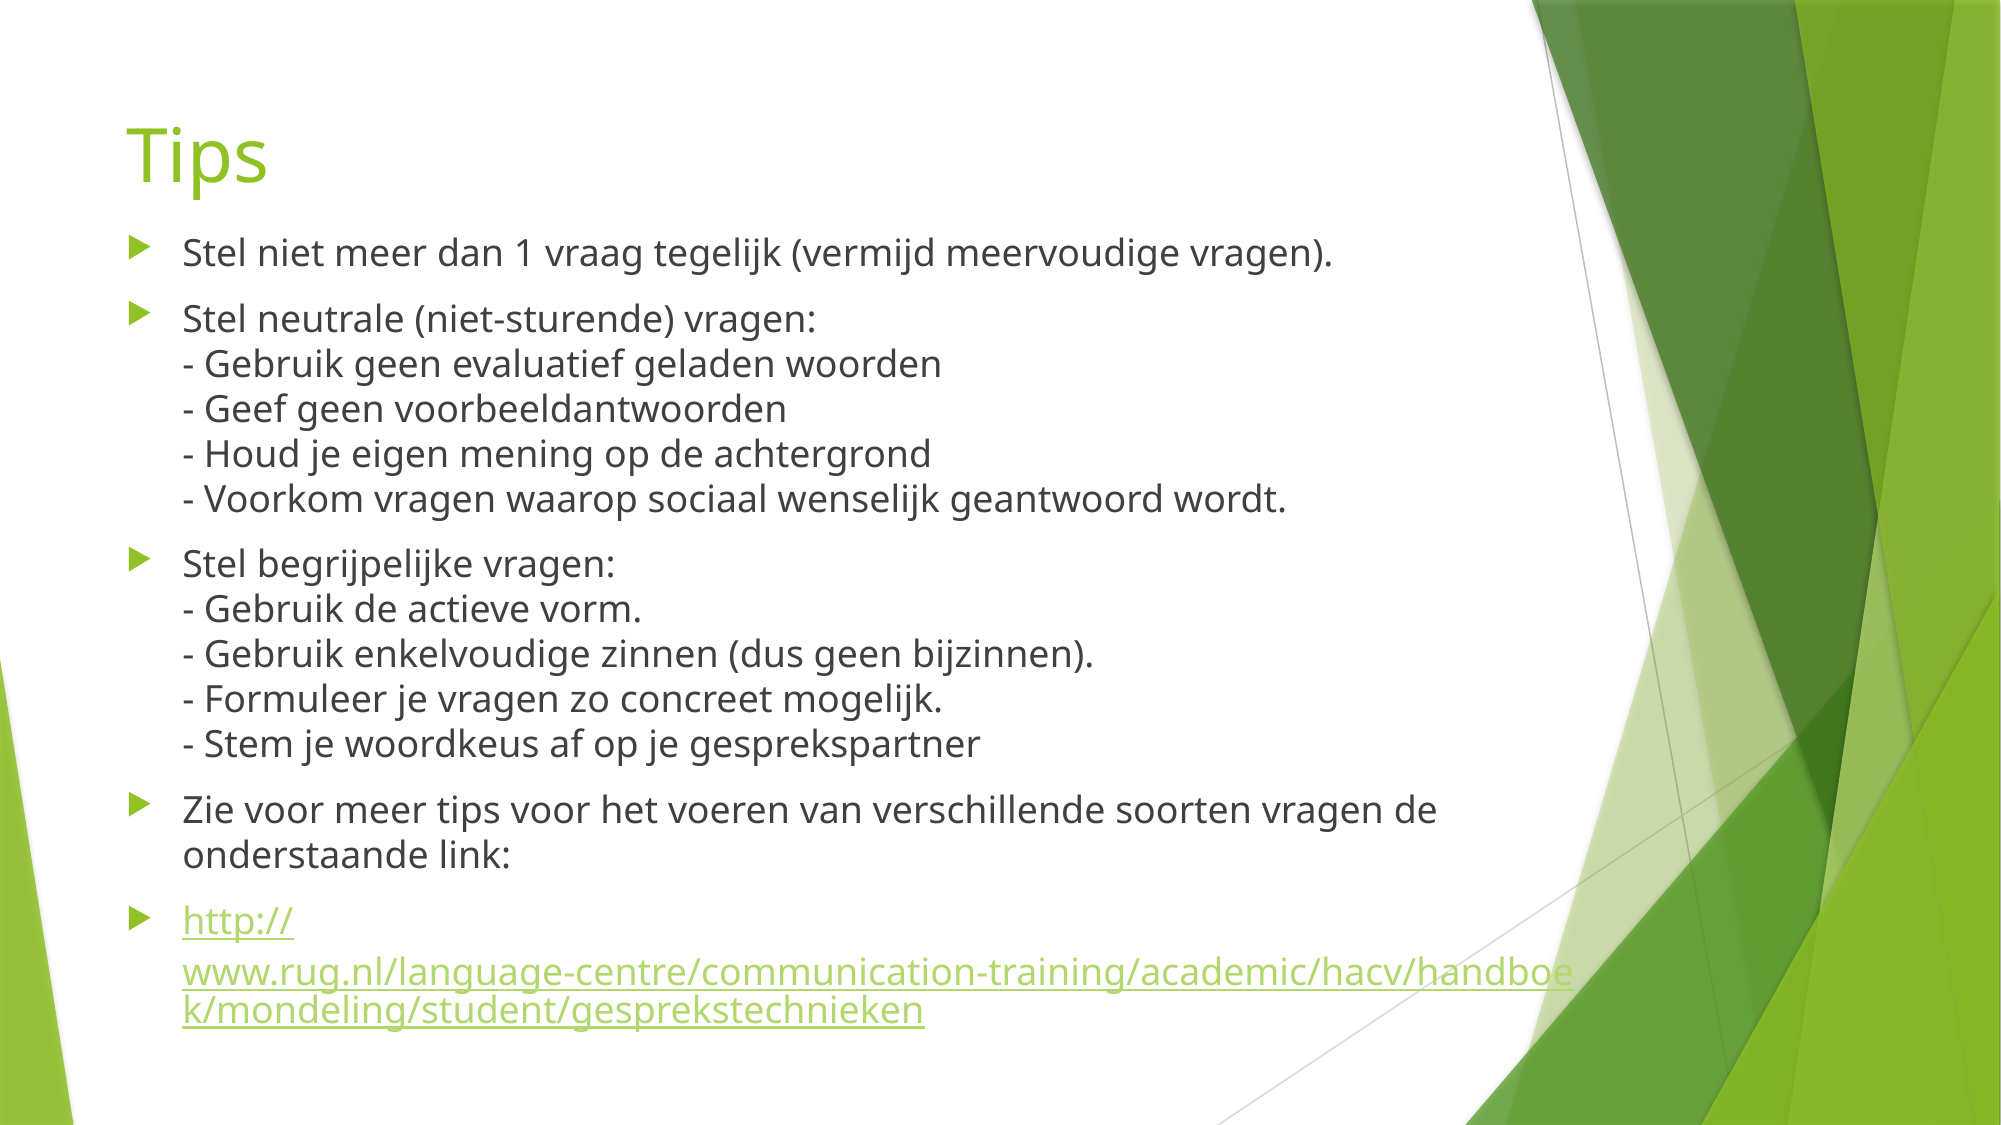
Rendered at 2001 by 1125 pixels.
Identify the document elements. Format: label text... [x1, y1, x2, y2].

list Stel niet meer dan 1 vraag tegelijk (vermijd meervoudige vragen). Stel neutrale (niet-sturende) vragen: - Gebruik geen evaluatief geladen woorden - Geef geen voorbeeldantwoorden - Houd je eigen mening op de achtergrond - Voorkom vragen waarop sociaal wenselijk geantwoord wordt. Stel begrijpelijke vragen: - Gebruik de actieve vorm. - Gebruik enkelvoudige zinnen (dus geen bijzinnen). - Formuleer je vragen zo concreet mogelijk. - Stem je woordkeus af op je gesprekspartner Zie voor meer tips voor het voeren van verschillende soorten vragen de onderstaande link: http://www.rug.nl/language-centre/communication-training/academic/hacv/handboek/mondeling/student/gesprekstechnieken [111, 221, 1605, 1084]
title Tips [111, 99, 1522, 221]
